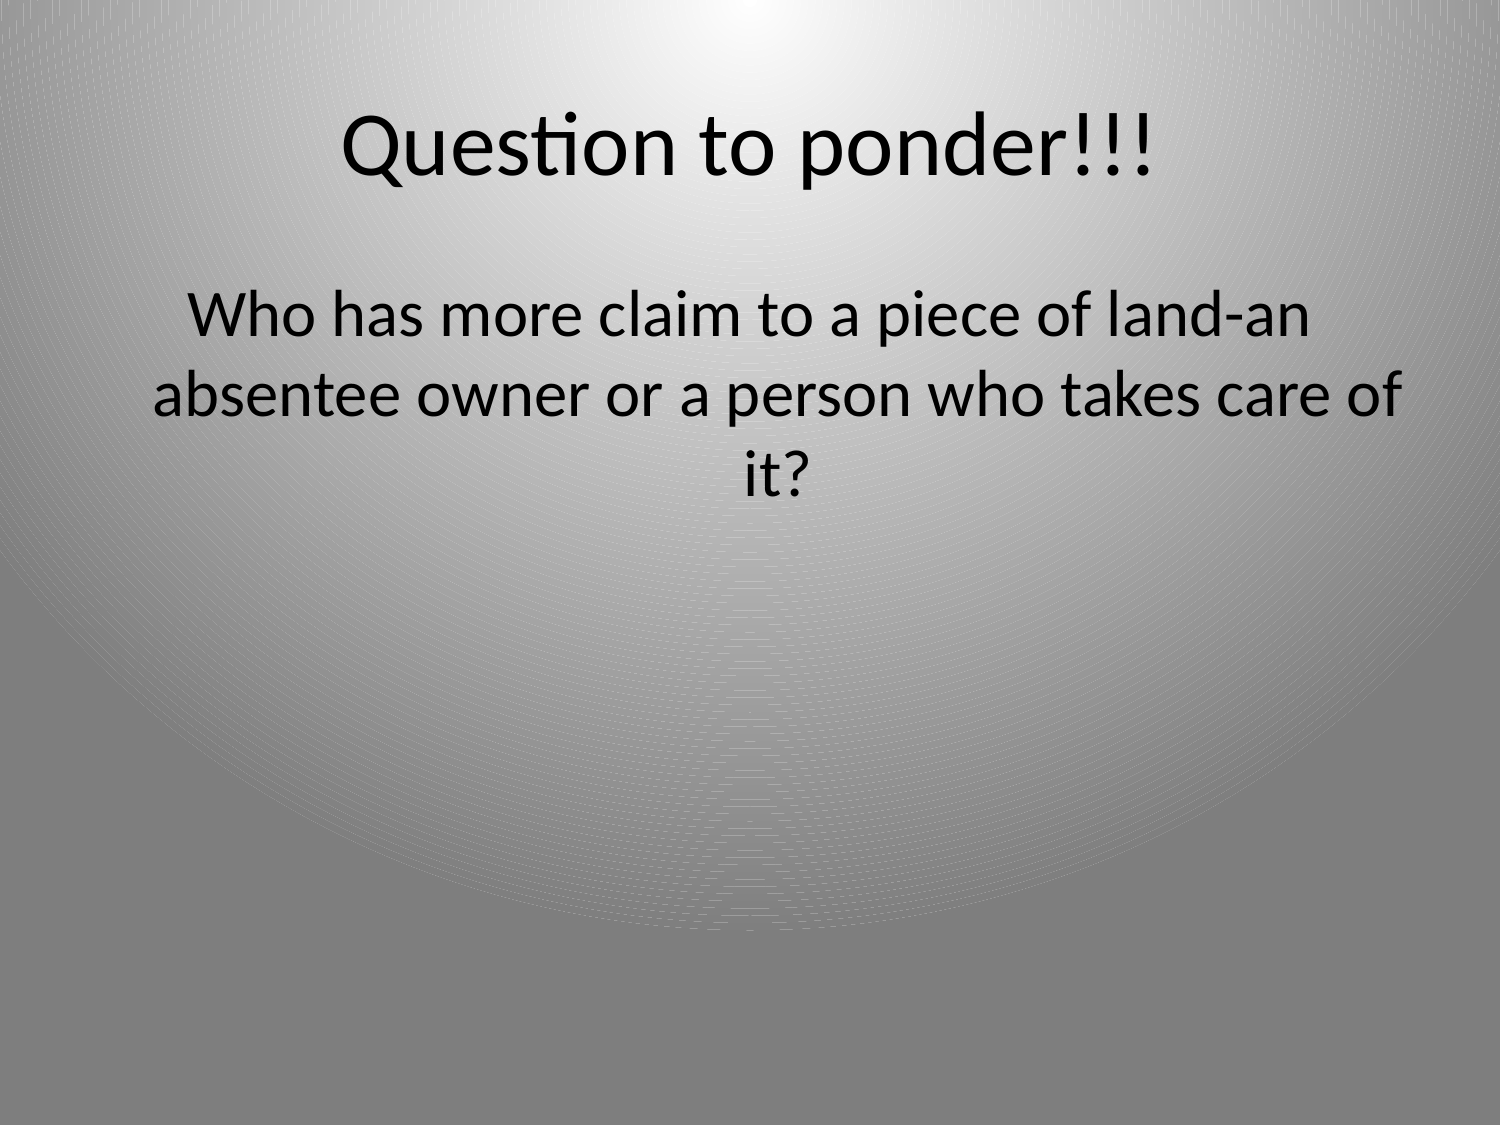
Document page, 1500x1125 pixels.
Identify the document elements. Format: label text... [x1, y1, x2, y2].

title Question to ponder!!! [75, 45, 1425, 233]
list Who has more claim to a piece of land-an absentee owner or a person who takes care of it? [75, 262, 1425, 1005]
